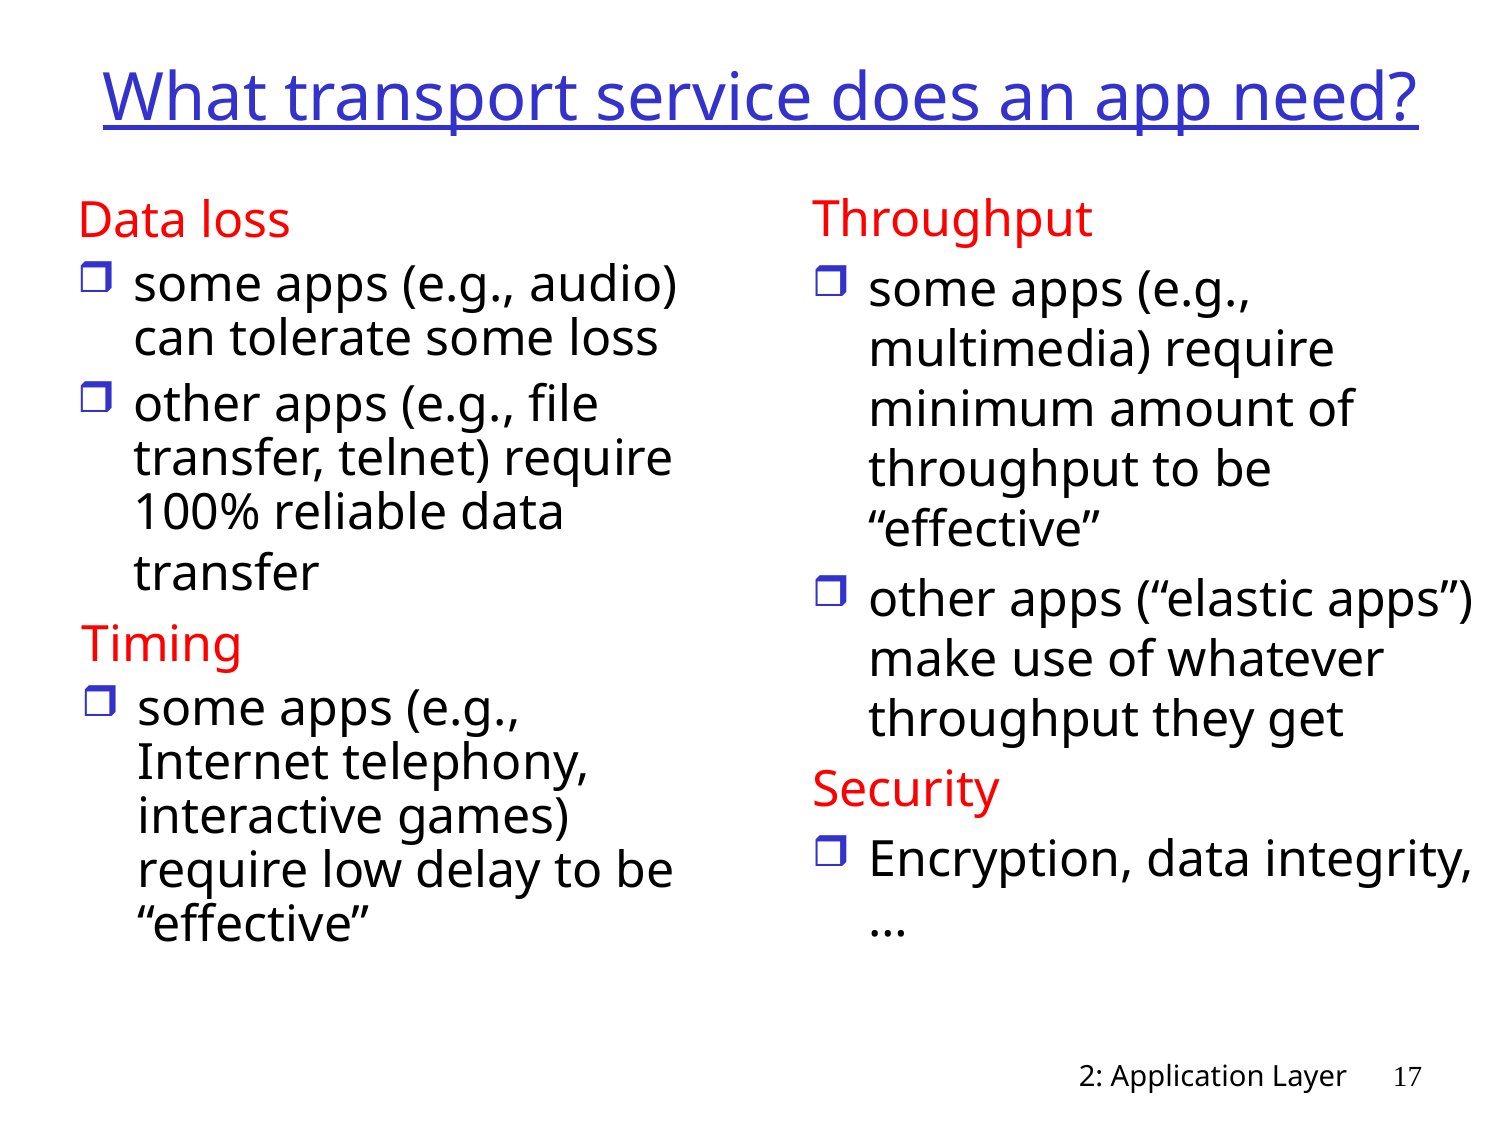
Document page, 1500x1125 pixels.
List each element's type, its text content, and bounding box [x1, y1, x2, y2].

slide_number 17 [1362, 1049, 1438, 1125]
list Data loss some apps (e.g., audio) can tolerate some loss other apps (e.g., file transfer, telnet) require 100% reliable data transfer [61, 186, 771, 647]
footer 2: Application Layer [887, 1049, 1362, 1125]
title What transport service does an app need? [87, 0, 1451, 188]
text_box Throughput some apps (e.g., multimedia) require minimum amount of throughput to be “effective” other apps (“elastic apps”) make use of whatever throughput they get Security Encryption, data integrity, … [797, 178, 1500, 779]
list Timing some apps (e.g., Internet telephony, interactive games) require low delay to be “effective” [66, 610, 692, 1012]
